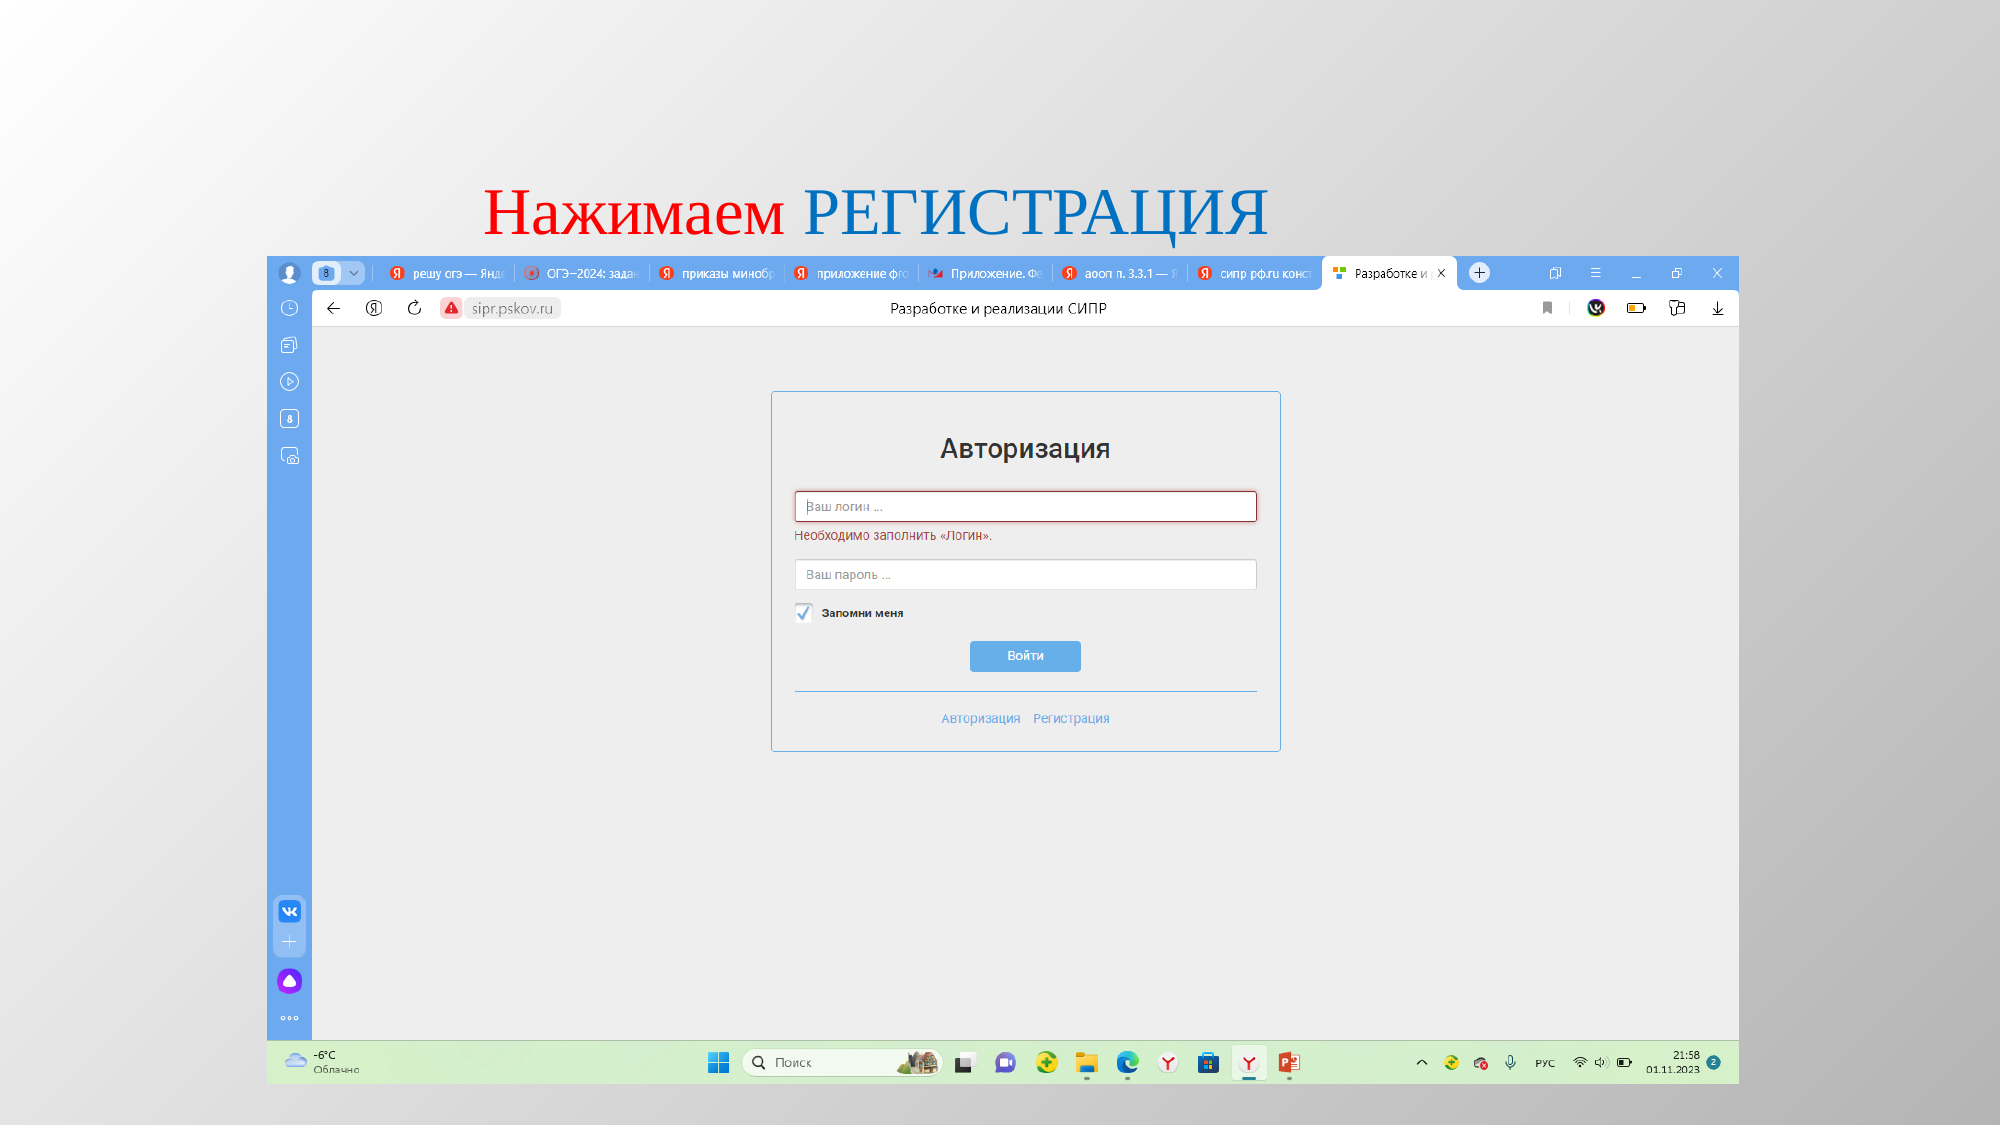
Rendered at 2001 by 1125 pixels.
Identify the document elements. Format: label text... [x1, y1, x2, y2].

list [267, 256, 1739, 1085]
text_box Нажимаем РЕГИСТРАЦИЯ [468, 160, 1473, 256]
